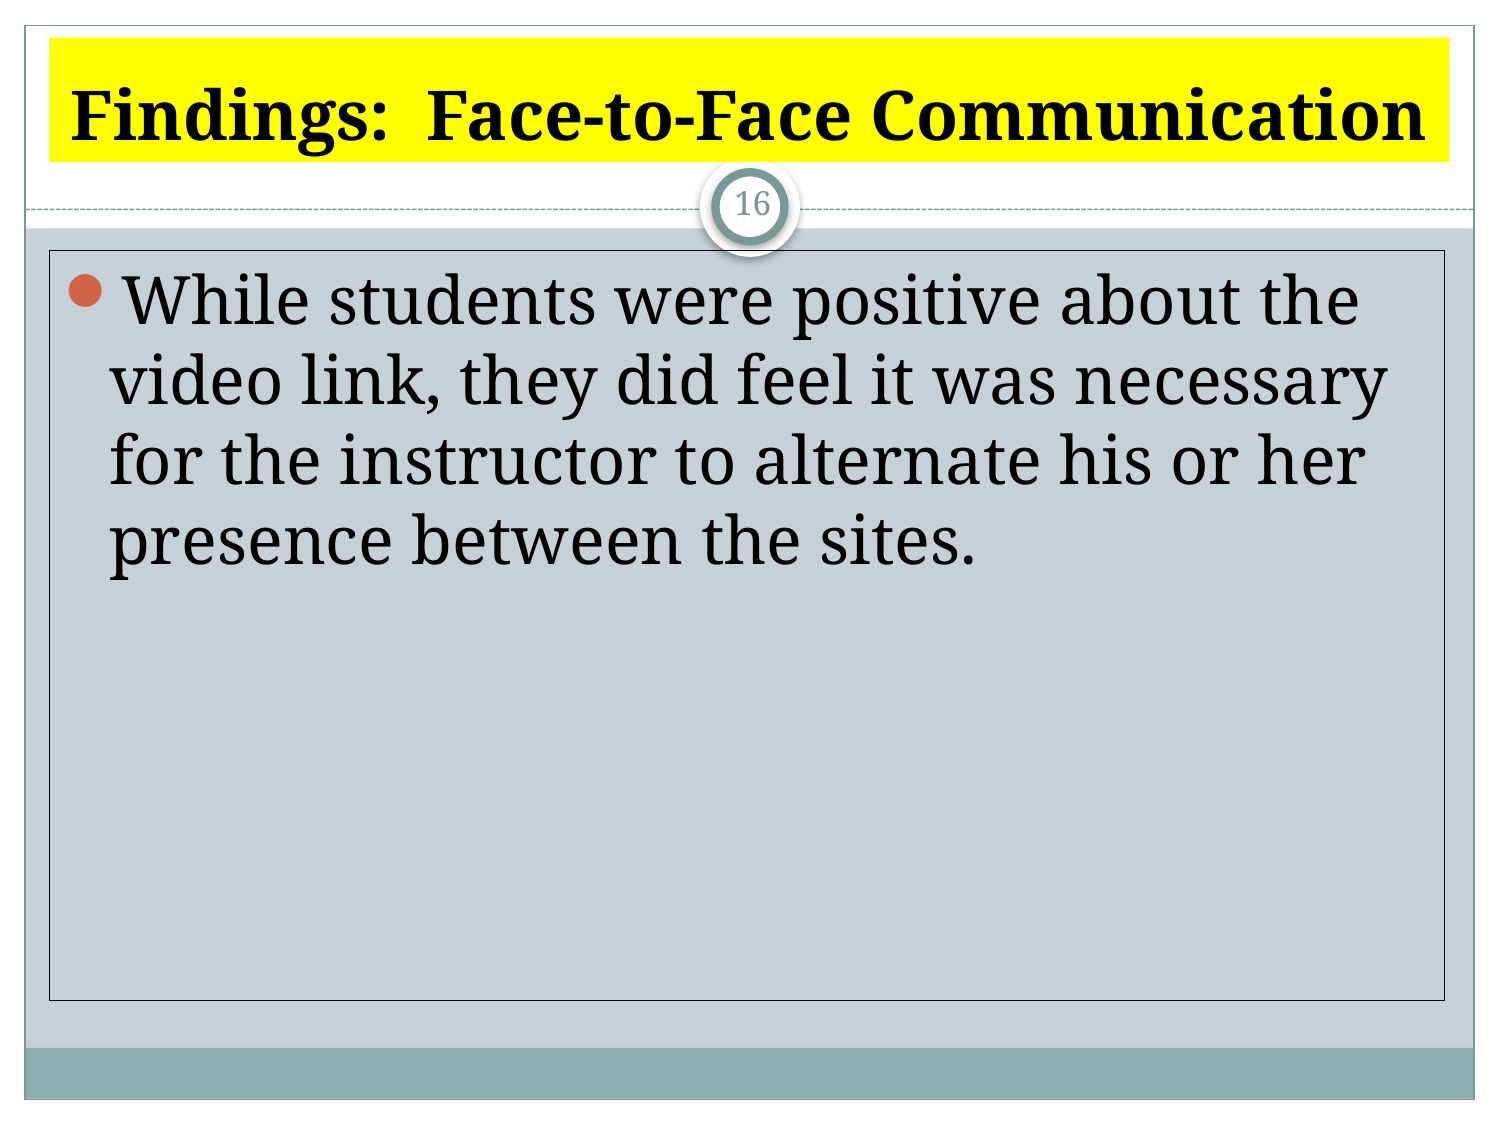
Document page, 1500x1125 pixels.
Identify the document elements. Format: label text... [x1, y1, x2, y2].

slide_number 16 [715, 168, 791, 241]
title Findings: Face-to-Face Communication [49, 37, 1450, 162]
list While students were positive about the video link, they did feel it was necessary for the instructor to alternate his or her presence between the sites. [49, 250, 1445, 1001]
